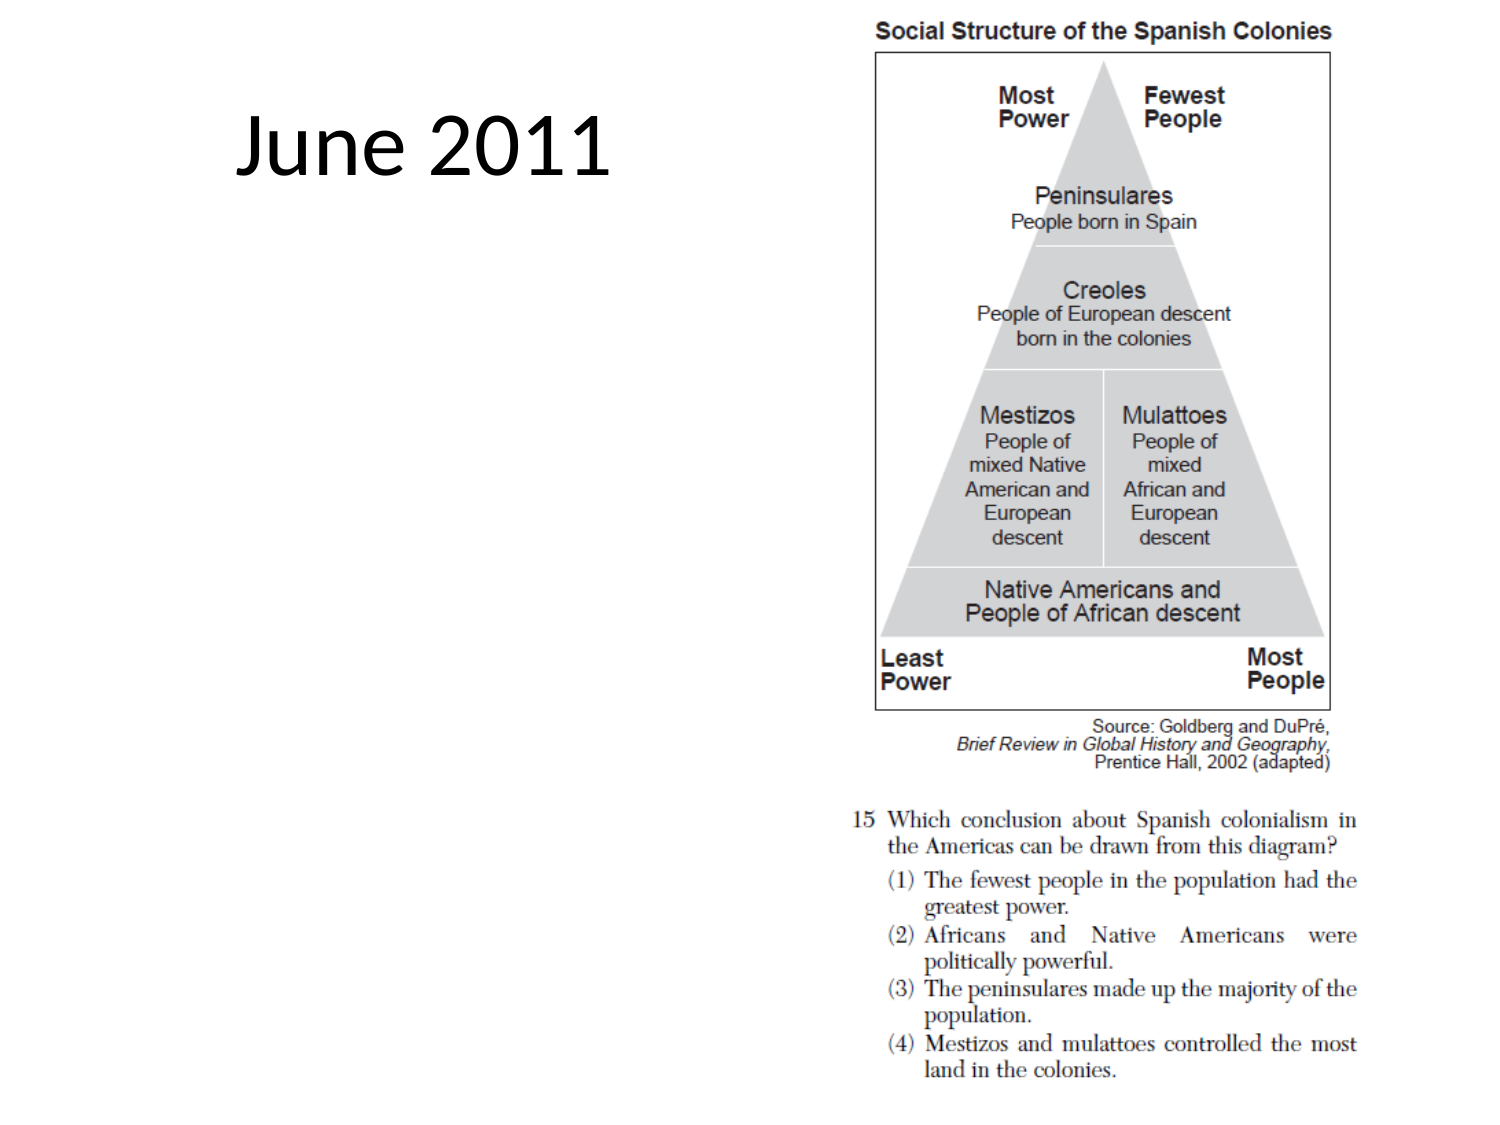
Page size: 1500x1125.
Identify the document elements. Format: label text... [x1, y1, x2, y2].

title June 2011 [75, 45, 775, 233]
picture [849, 0, 1376, 1087]
